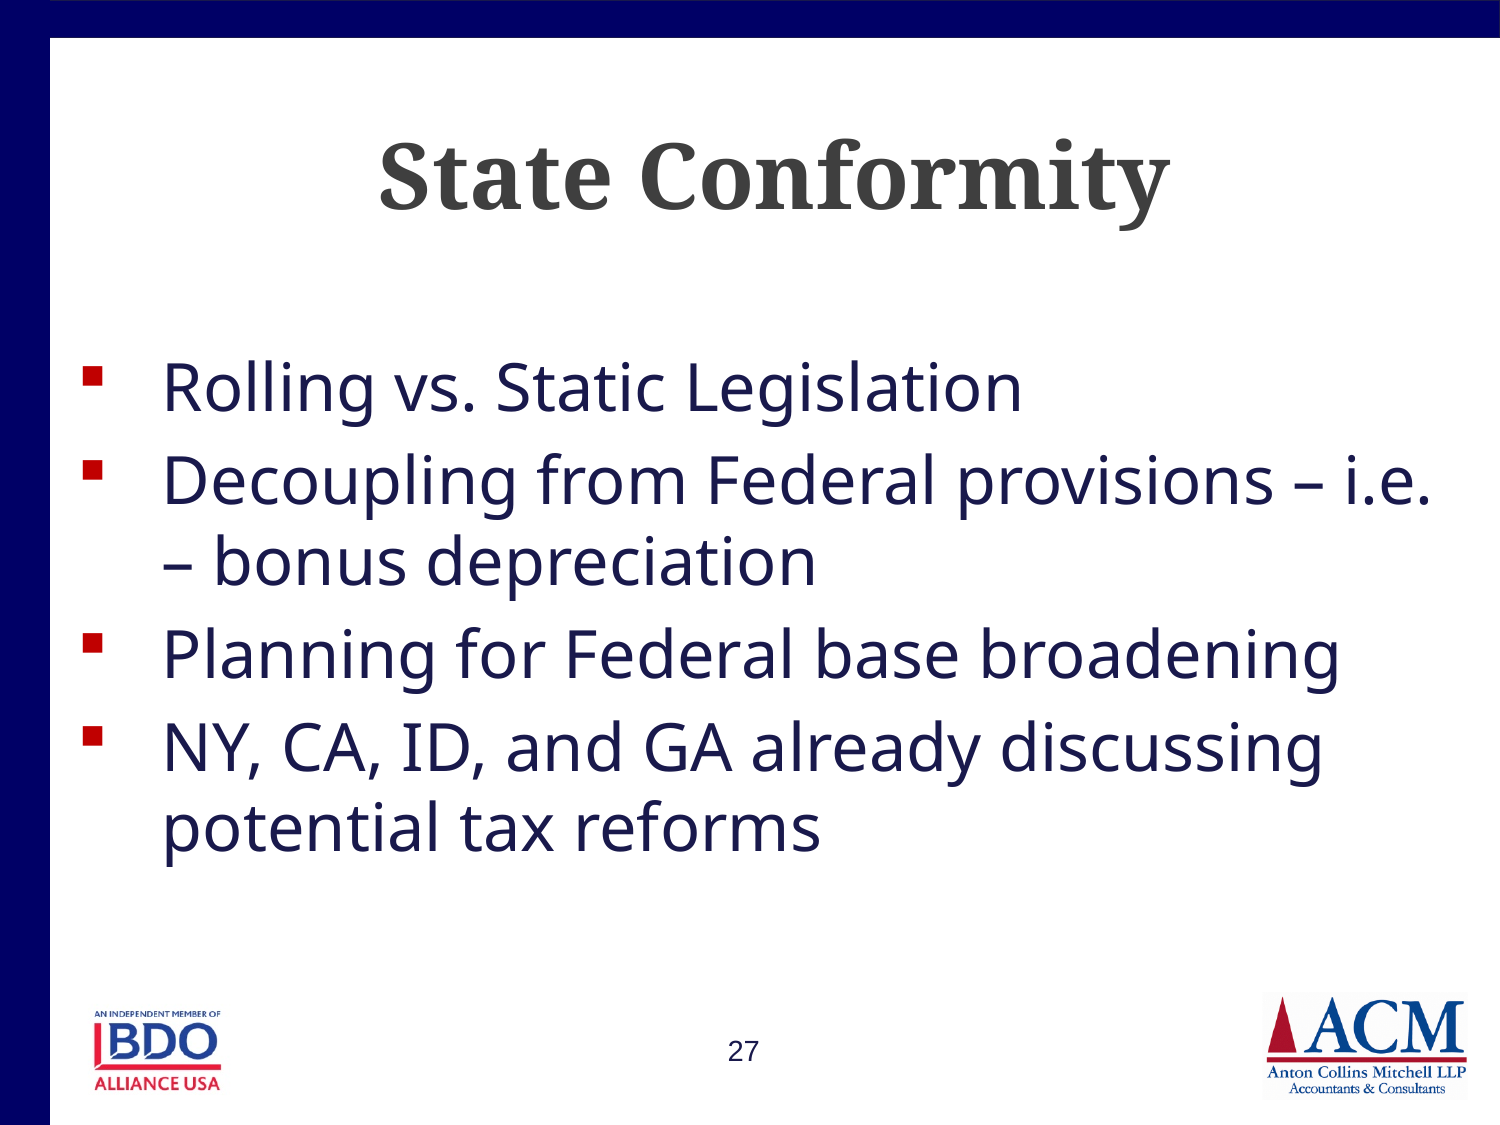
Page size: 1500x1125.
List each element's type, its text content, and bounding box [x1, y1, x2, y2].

list Rolling vs. Static Legislation Decoupling from Federal provisions – i.e. – bonus depreciation Planning for Federal base broadening NY, CA, ID, and GA already discussing potential tax reforms [62, 337, 1488, 993]
title State Conformity [49, 87, 1500, 258]
picture [1262, 993, 1468, 1100]
picture [75, 993, 238, 1108]
slide_number 27 [687, 1024, 776, 1101]
